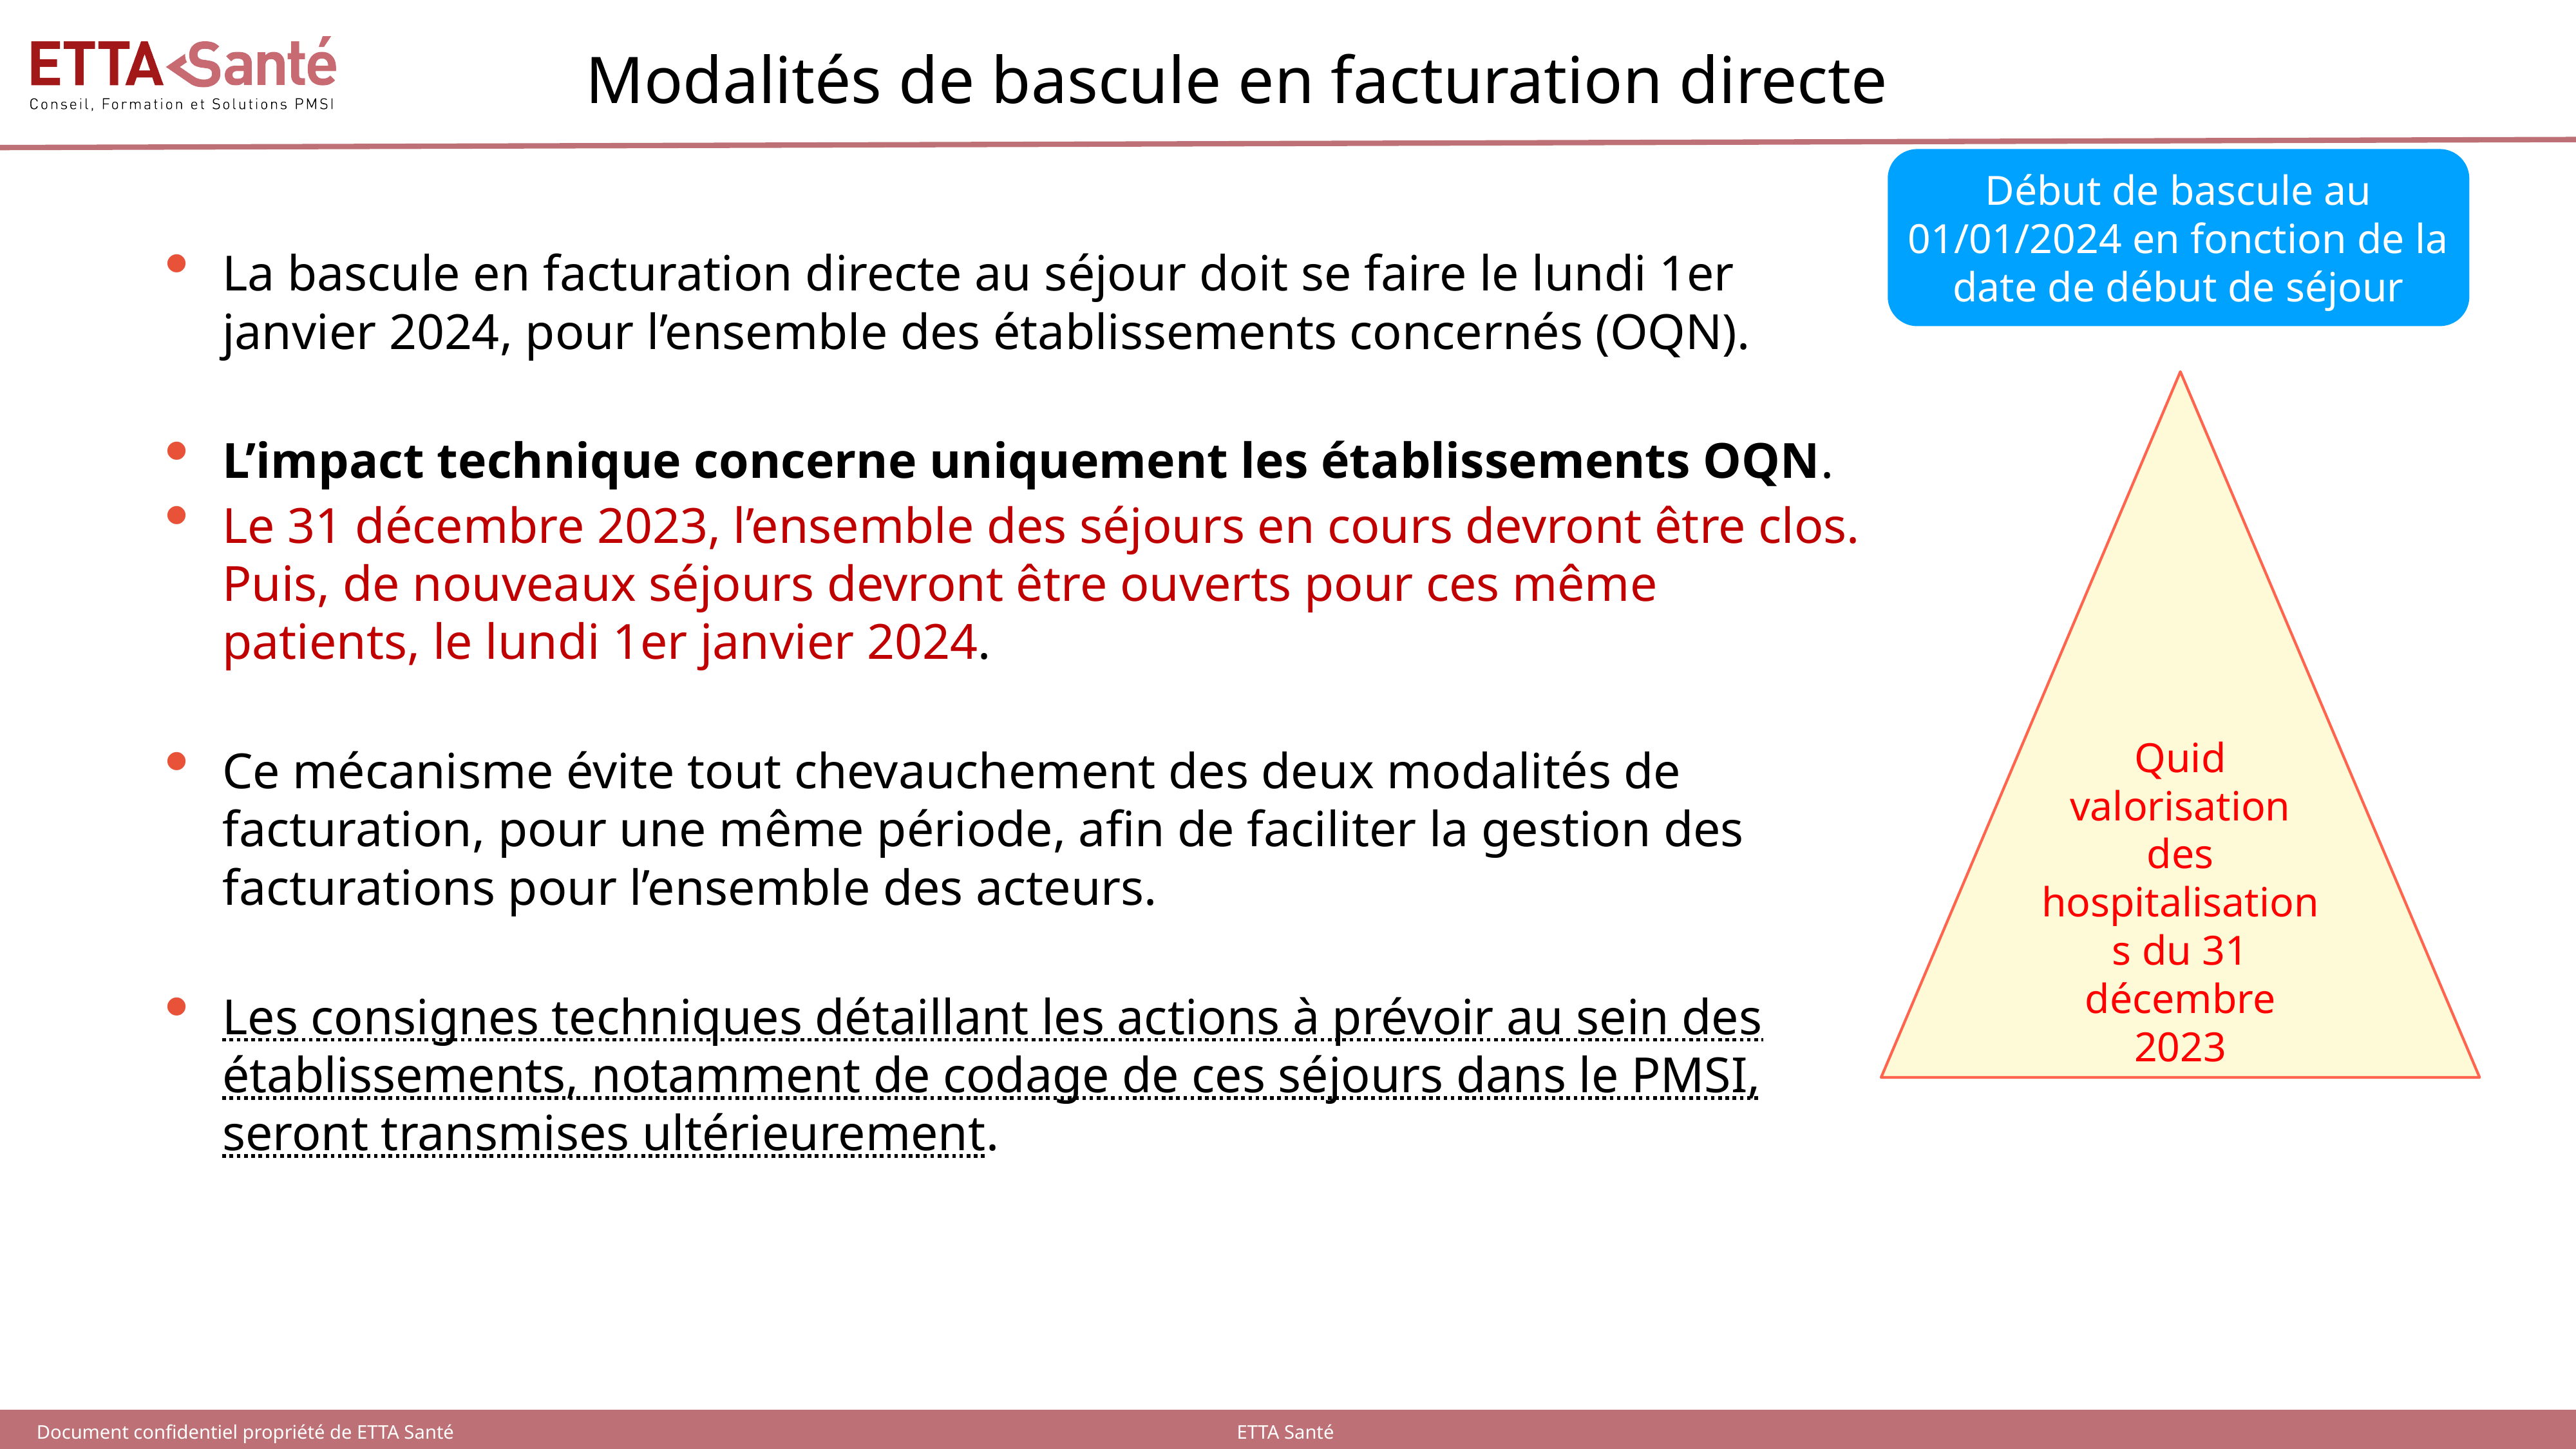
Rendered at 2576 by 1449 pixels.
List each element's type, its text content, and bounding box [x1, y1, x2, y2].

text_box Quid valorisation des hospitalisations du 31 décembre 2023 [1880, 370, 2481, 1079]
list La bascule en facturation directe au séjour doit se faire le lundi 1er janvier 2024, pour l’ensemble des établissements concernés (OQN). L’impact technique concerne uniquement les établissements OQN. Le 31 décembre 2023, l’ensemble des séjours en cours devront être clos. Puis, de nouveaux séjours devront être ouverts pour ces même patients, le lundi 1er janvier 2024. Ce mécanisme évite tout chevauchement des deux modalités de facturation, pour une même période, afin de faciliter la gestion des facturations pour l’ensemble des acteurs. Les consignes techniques détaillant les actions à prévoir au sein des établissements, notamment de codage de ces séjours dans le PMSI, seront transmises ultérieurement. [155, 238, 1872, 1211]
picture [29, 36, 336, 113]
text_box Début de bascule au 01/01/2024 en fonction de la date de début de séjour [1888, 149, 2470, 327]
title Modalités de bascule en facturation directe [516, 9, 1958, 147]
